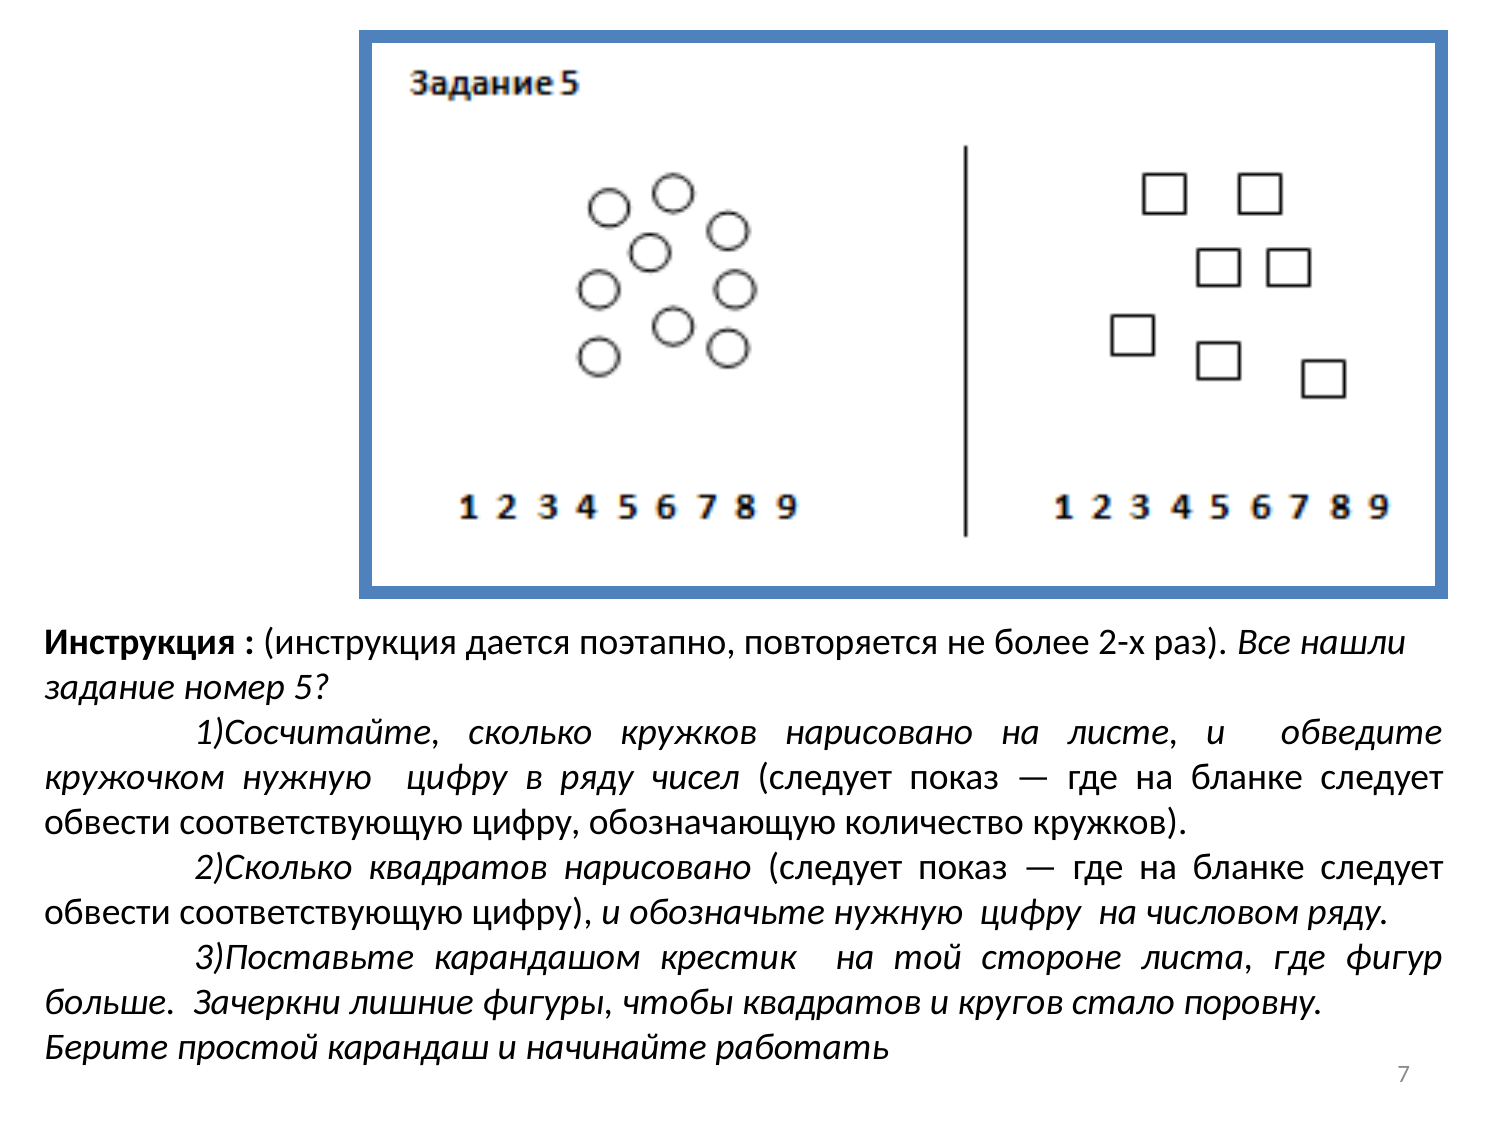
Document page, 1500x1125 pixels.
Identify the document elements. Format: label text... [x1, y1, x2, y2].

picture [371, 42, 1436, 587]
slide_number 7 [1074, 1042, 1425, 1103]
text_box Инструкция : (инструкция дается поэтапно, повторяется не более 2-х раз). Все нашли задание номер 5? 1)Сосчитайте, сколько кружков нарисовано на листе, и обведите кружочком нужную цифру в ряду чисел (следует показ — где на бланке следует обвести соответствующую цифру, обозначающую количество кружков). 2)Сколько квадратов нарисовано (следует показ — где на бланке следует обвести соответствующую цифру), и обозначьте нужную цифру на числовом ряду. 3)Поставьте карандашом крестик на той стороне листа, где фигур больше. Зачеркни лишние фигуры, чтобы квадратов и кругов стало поровну. Берите простой карандаш и начинайте работать [29, 609, 1459, 1075]
